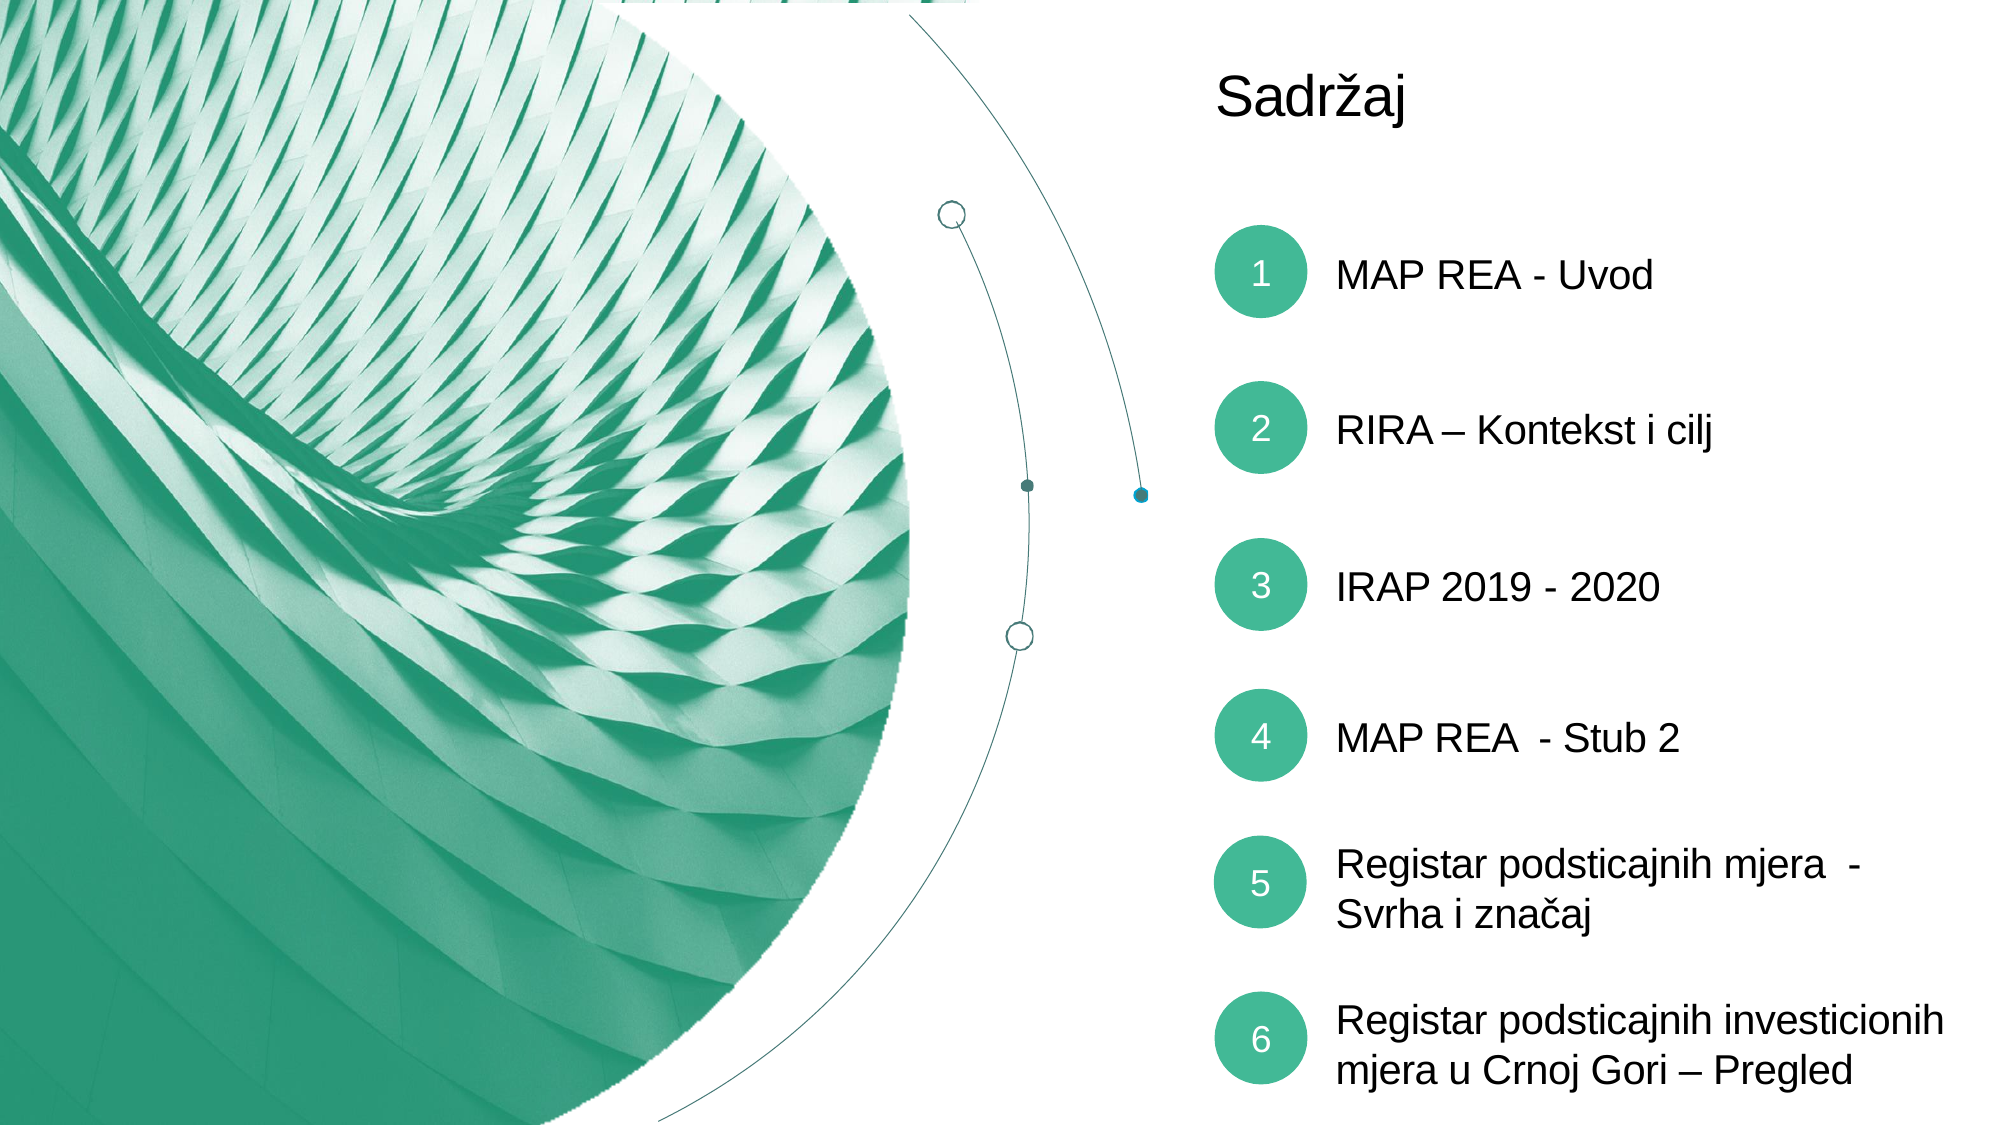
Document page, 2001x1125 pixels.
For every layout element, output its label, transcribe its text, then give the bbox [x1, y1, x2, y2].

text_box 5 [1248, 856, 1273, 904]
text_box 3 [1248, 559, 1274, 607]
text_box [1214, 537, 1308, 631]
text_box RIRA – Kontekst i cilj [1333, 401, 1973, 454]
text_box Registar podsticajnih mjera - Svrha i značaj [1333, 834, 1973, 938]
text_box 2 [1248, 402, 1274, 450]
text_box [1133, 487, 1149, 503]
text_box 4 [1248, 710, 1274, 758]
text_box [1214, 224, 1308, 319]
text_box MAP REA - Uvod [1333, 245, 1973, 298]
text_box 6 [1248, 1012, 1274, 1060]
text_box [0, 3, 2000, 1125]
text_box [658, 221, 1030, 1122]
text_box [1005, 621, 1034, 651]
text_box [1214, 991, 1308, 1085]
text_box Registar podsticajnih investicionih mjera u Crnoj Gori – Pregled [1333, 990, 1973, 1093]
text_box [1214, 688, 1308, 782]
text_box IRAP 2019 - 2020 [1333, 558, 1973, 611]
text_box MAP REA - Stub 2 [1333, 708, 1973, 761]
text_box [1214, 381, 1308, 474]
text_box [1028, 479, 1034, 492]
text_box [1213, 835, 1307, 929]
text_box 1 [1248, 246, 1274, 294]
text_box [909, 14, 1144, 502]
title Sadržaj [1213, 56, 1825, 247]
text_box [937, 200, 966, 229]
